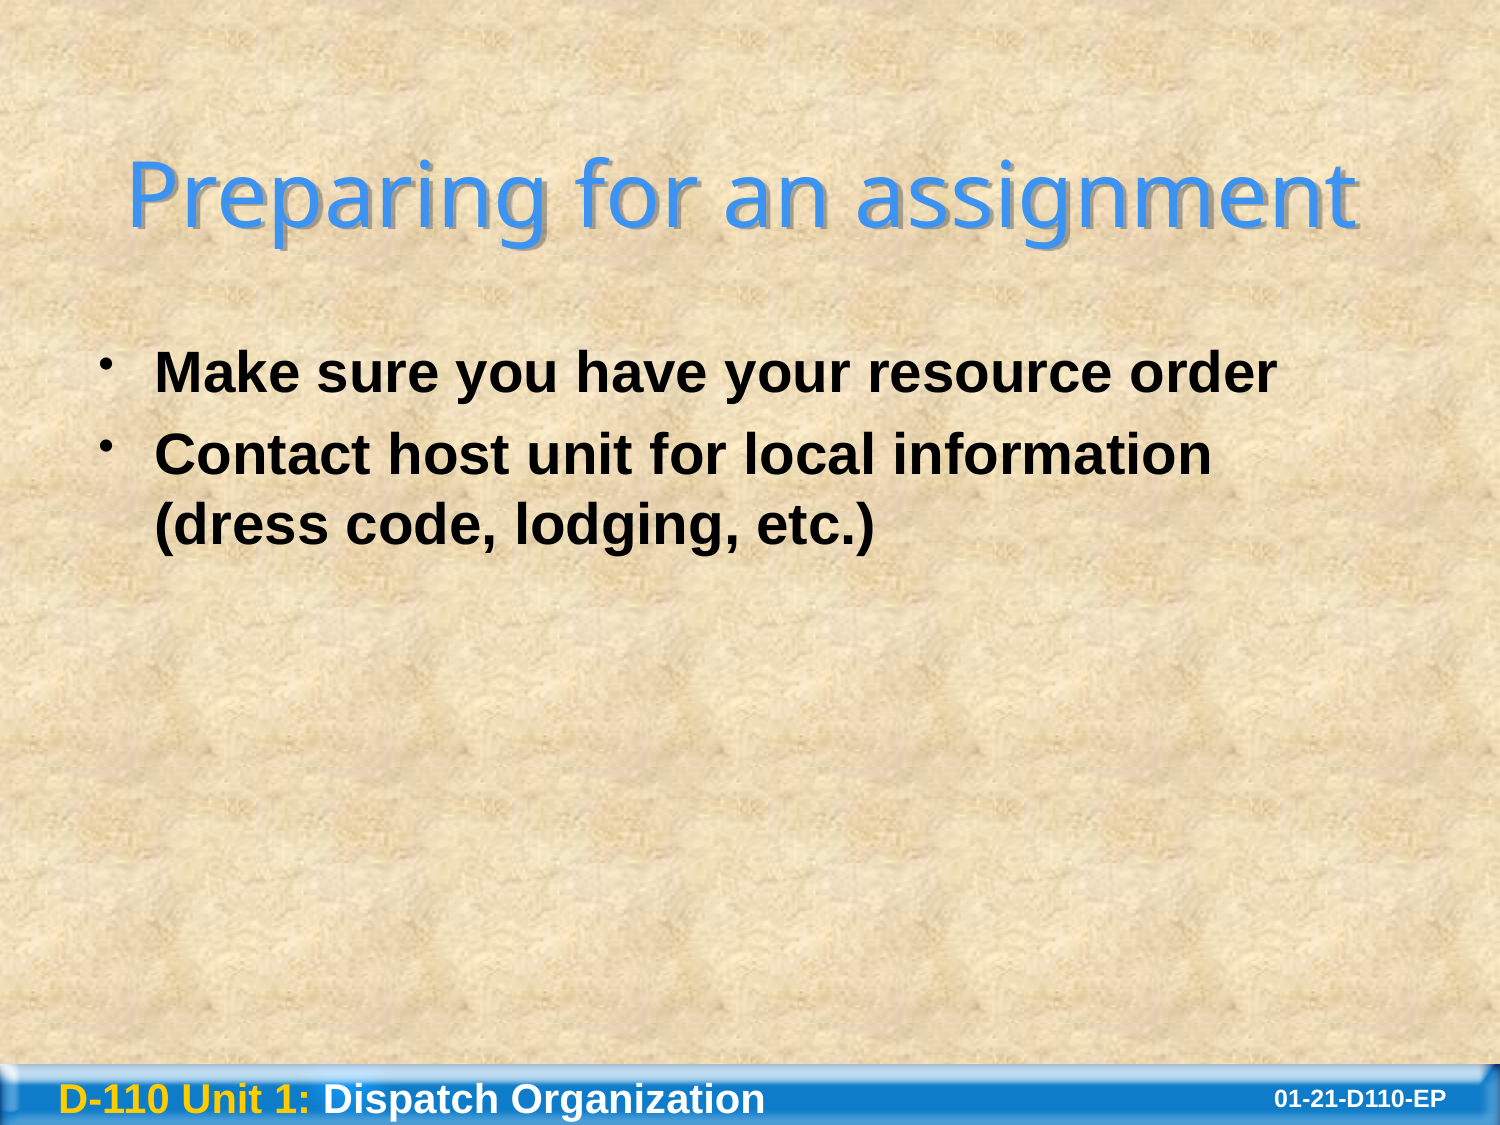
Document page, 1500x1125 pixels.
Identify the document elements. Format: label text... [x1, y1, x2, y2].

title Preparing for an assignment [66, 96, 1417, 285]
list Make sure you have your resource order Contact host unit for local information (dress code, lodging, etc.) [83, 327, 1379, 899]
text_box D-110 Unit 1: Dispatch Organization [43, 1064, 1039, 1125]
picture [0, 0, 1500, 1125]
